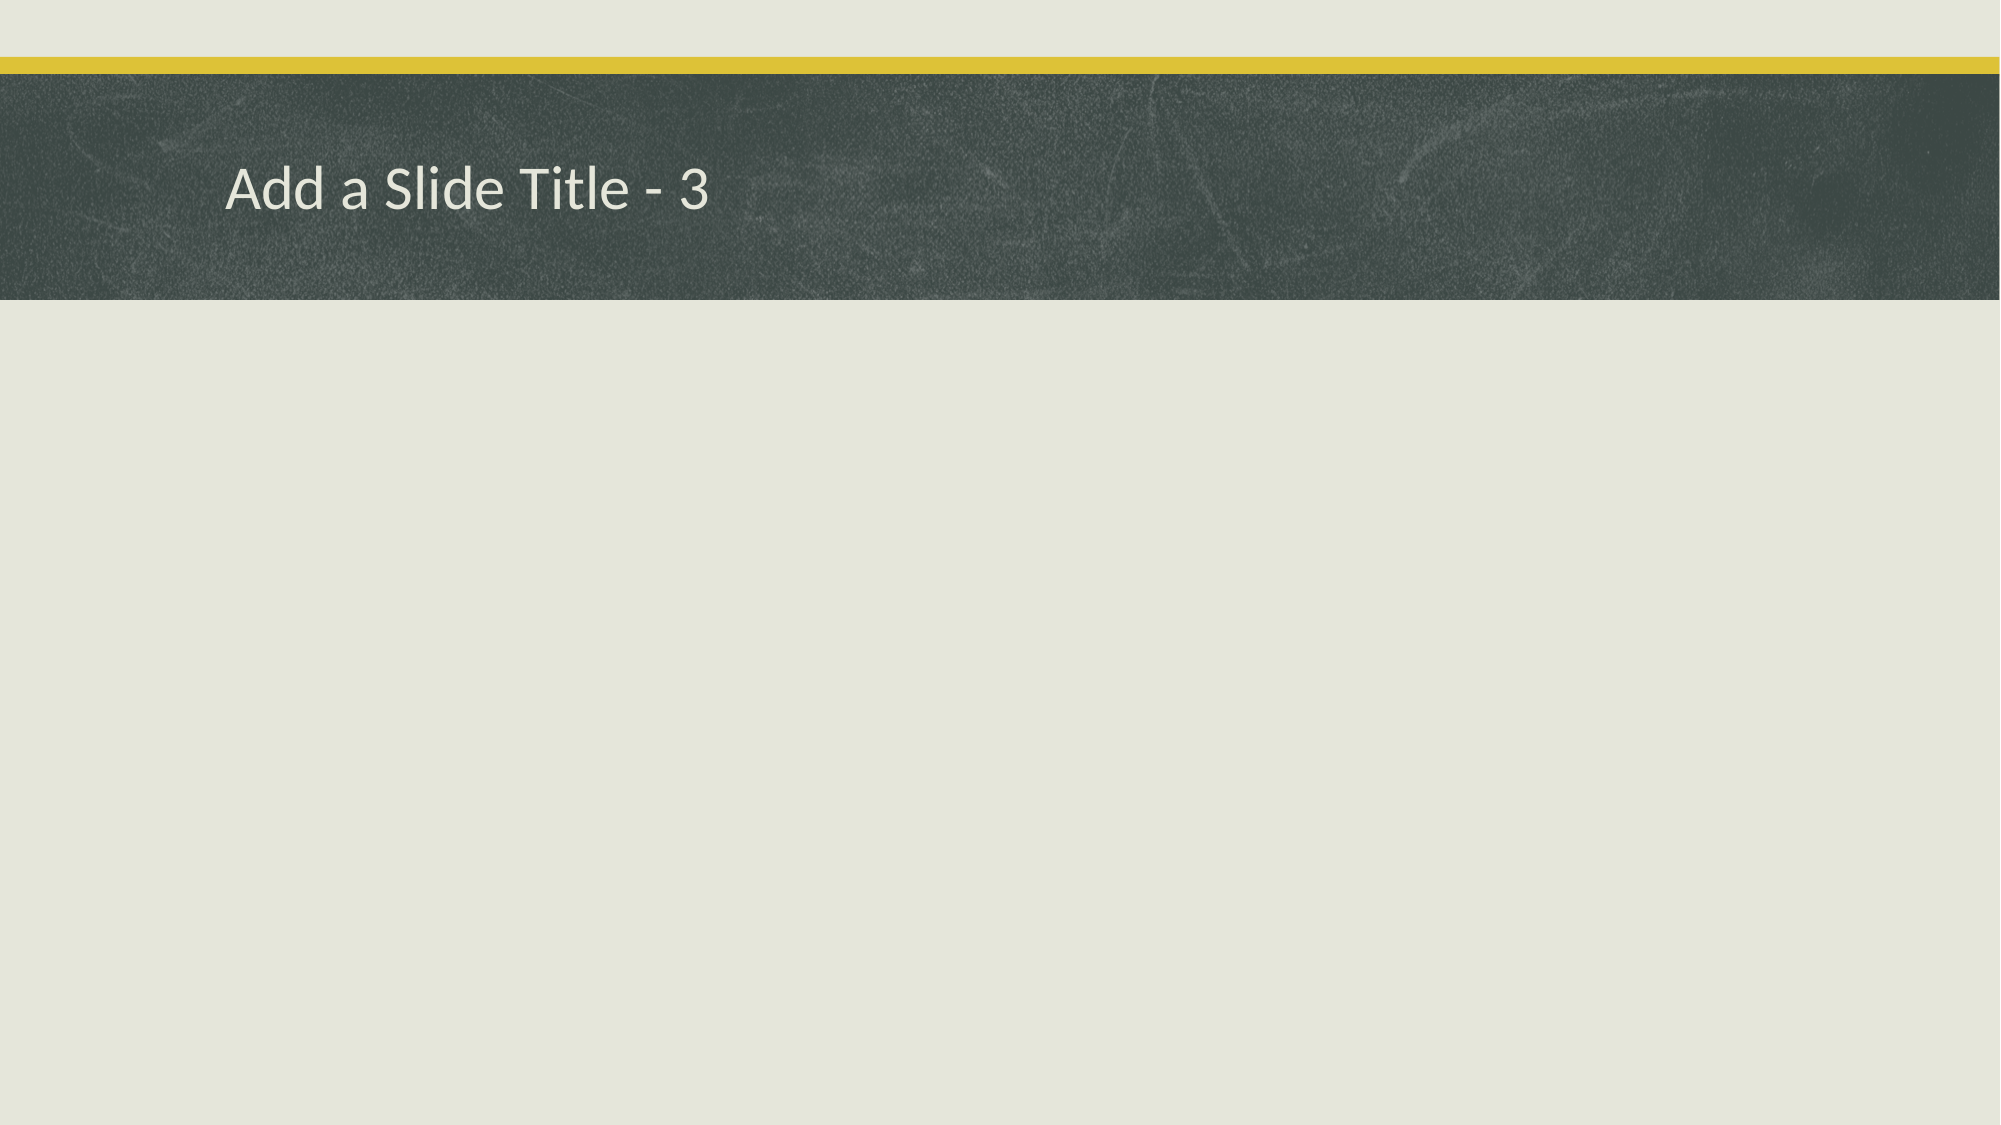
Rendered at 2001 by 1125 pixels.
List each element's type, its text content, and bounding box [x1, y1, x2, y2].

picture [0, 74, 2000, 300]
title Add a Slide Title - 3 [210, 76, 1790, 300]
